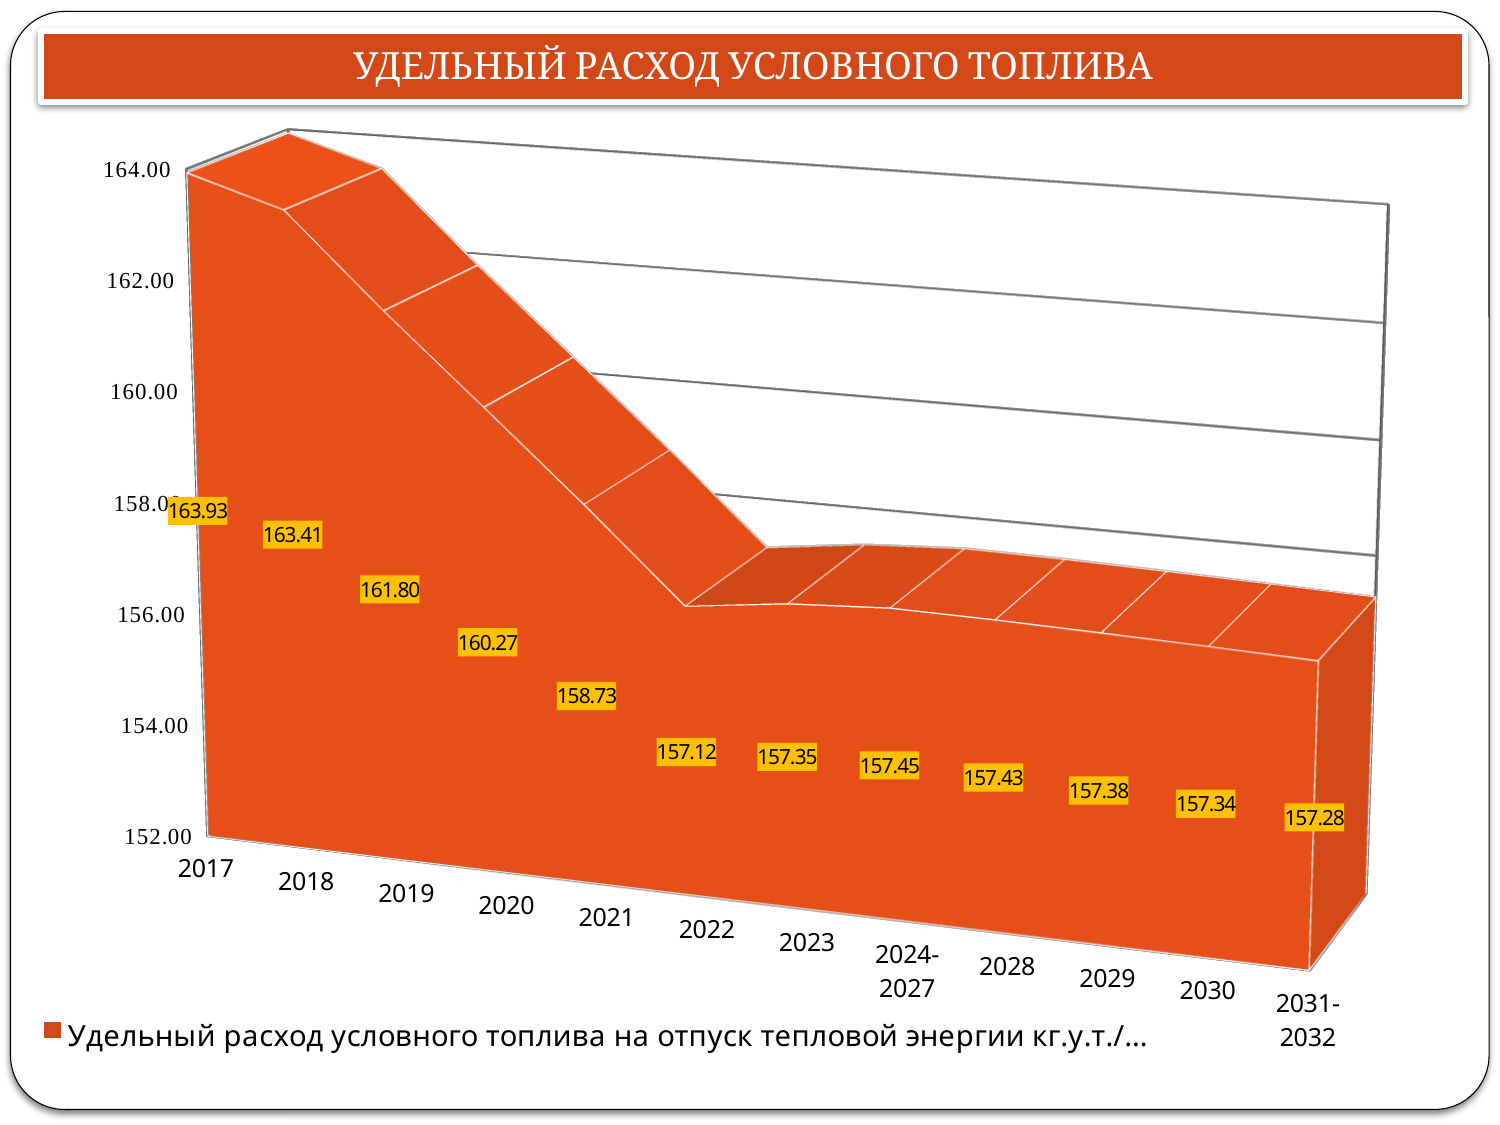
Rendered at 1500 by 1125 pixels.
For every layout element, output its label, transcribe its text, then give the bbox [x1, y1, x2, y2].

title УДЕЛЬНЫЙ РАСХОД УСЛОВНОГО ТОПЛИВА [38, 28, 1468, 105]
chart [34, 105, 1466, 1102]
